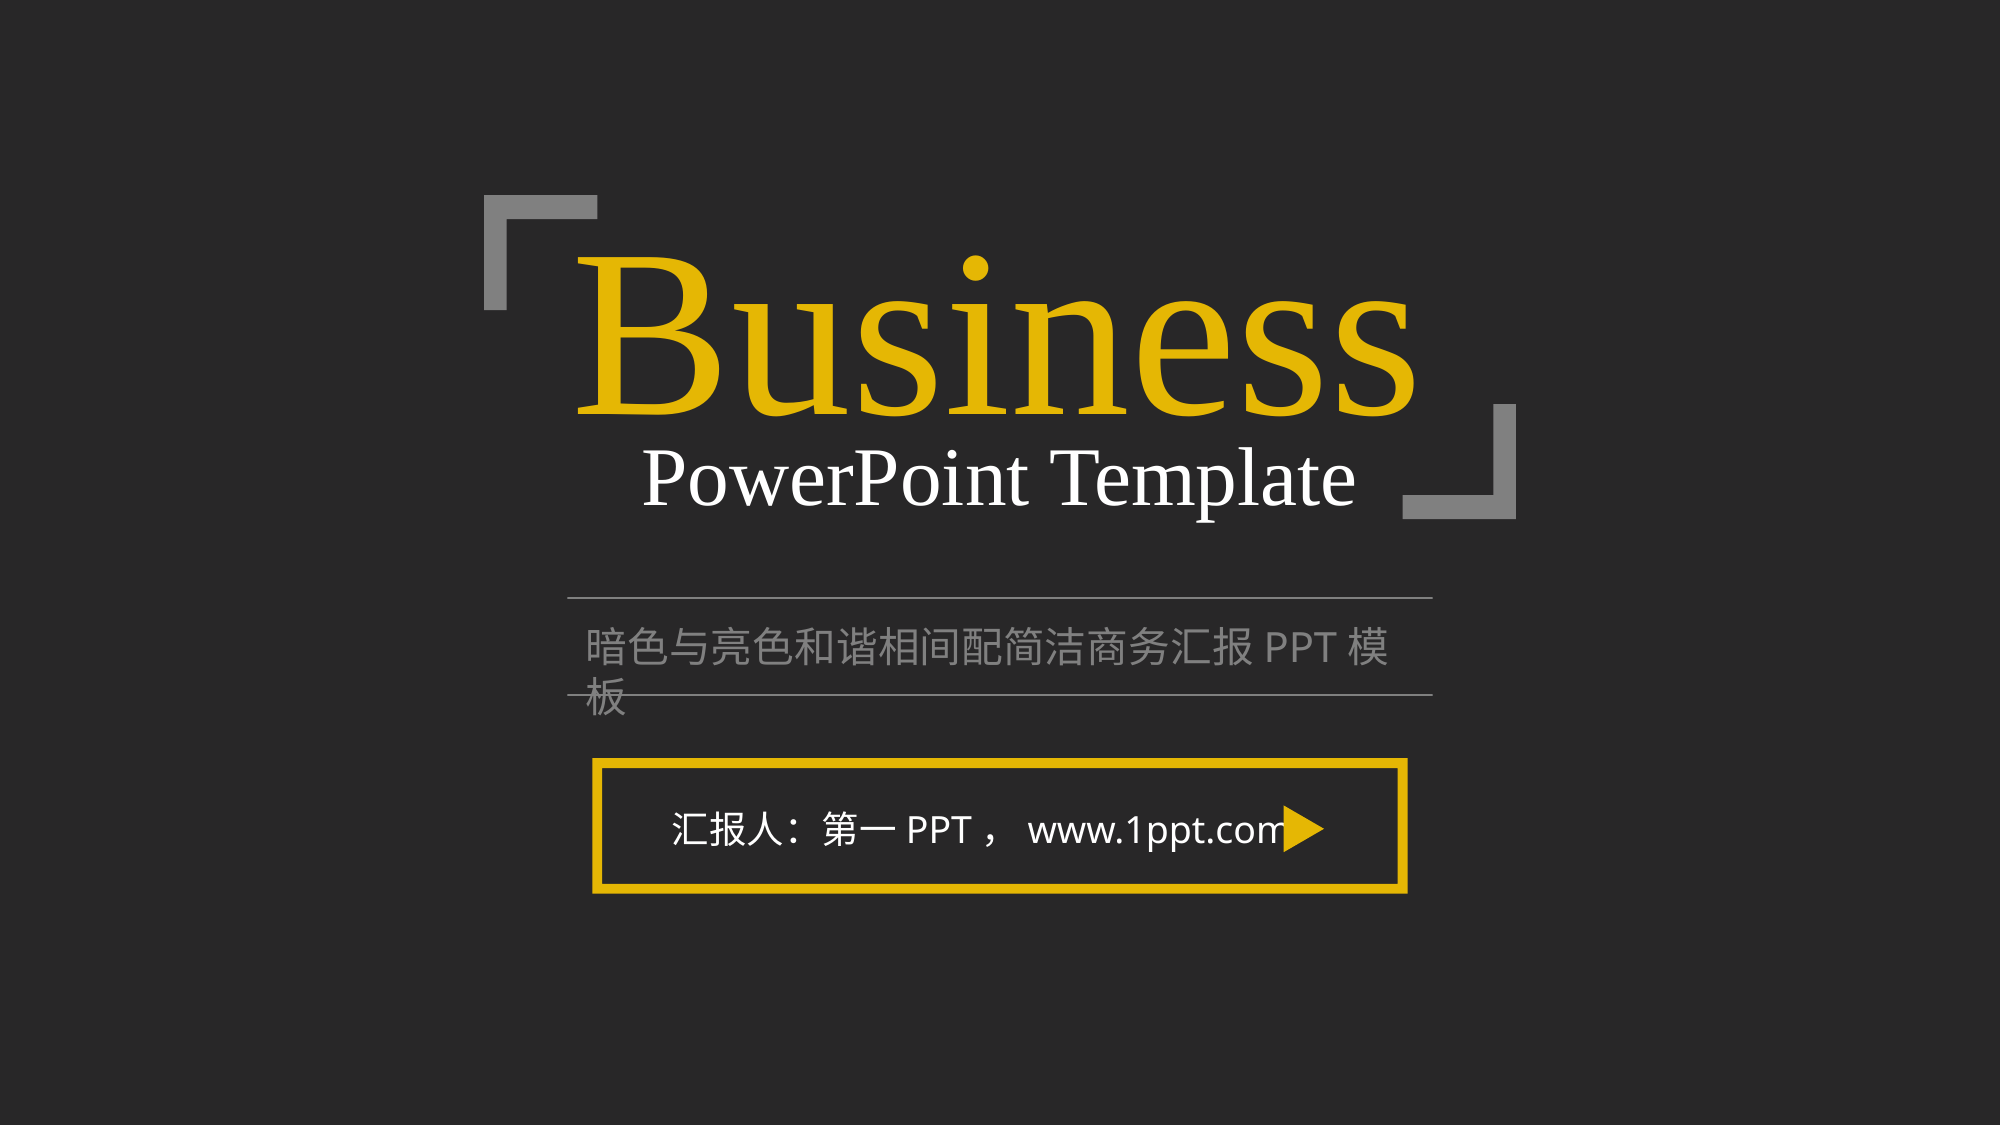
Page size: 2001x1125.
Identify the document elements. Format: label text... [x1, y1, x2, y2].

text_box PowerPoint Template [626, 415, 1374, 530]
text_box 暗色与亮色和谐相间配简洁商务汇报PPT模板 [570, 613, 1430, 729]
text_box Business [556, 167, 1444, 470]
text_box [1282, 803, 1327, 855]
text_box 汇报人：第一PPT，www.1ppt.com [657, 798, 1350, 859]
